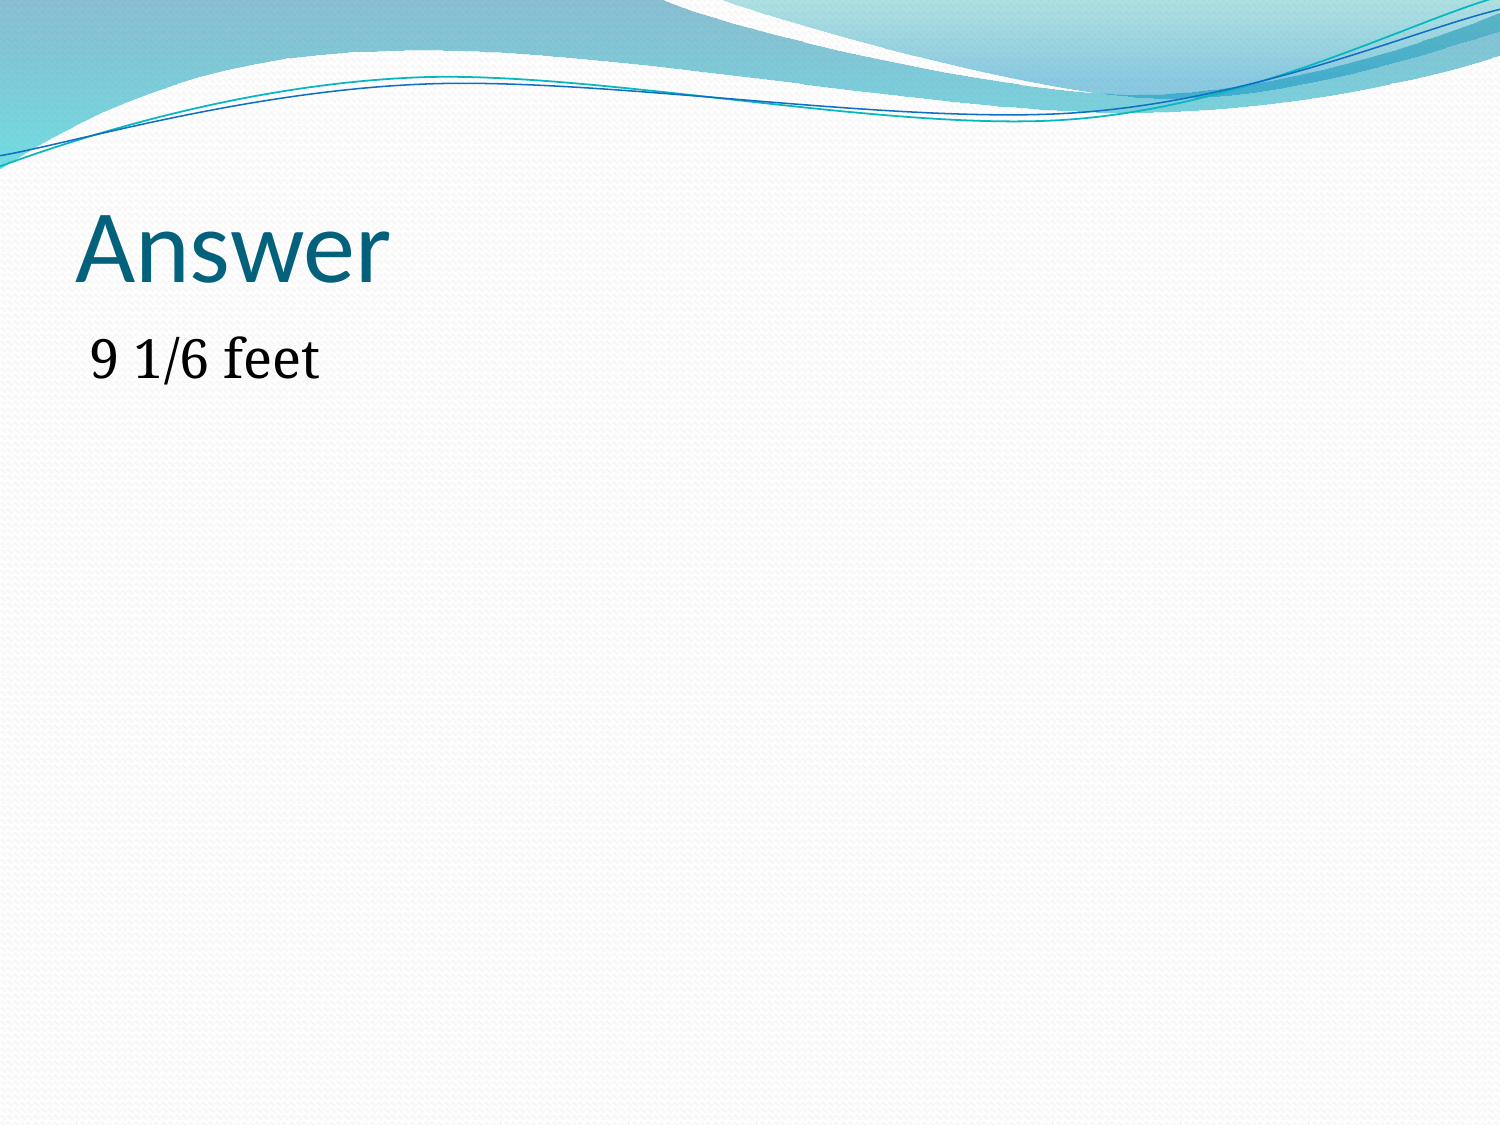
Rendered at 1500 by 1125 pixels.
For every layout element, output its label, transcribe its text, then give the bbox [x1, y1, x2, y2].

title Answer [75, 115, 1425, 303]
list 9 1/6 feet [75, 317, 1425, 1038]
